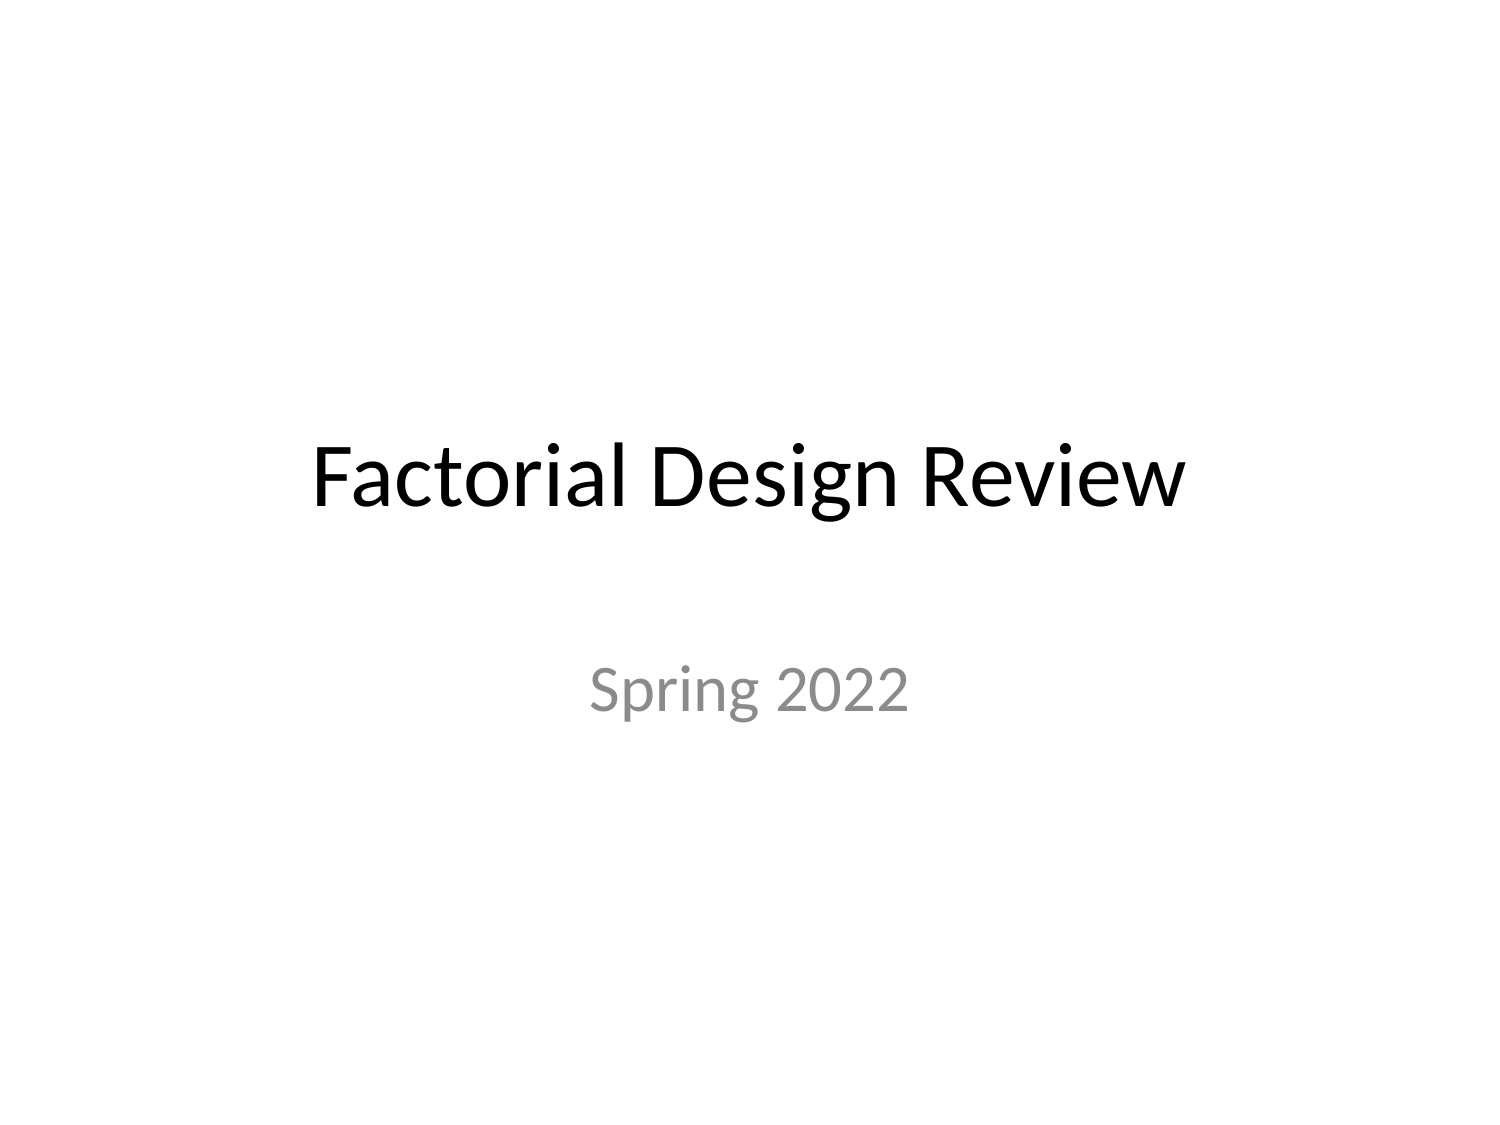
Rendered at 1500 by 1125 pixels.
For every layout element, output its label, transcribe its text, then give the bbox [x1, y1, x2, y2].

title Factorial Design Review [112, 349, 1388, 591]
subtitle Spring 2022 [225, 637, 1275, 925]
